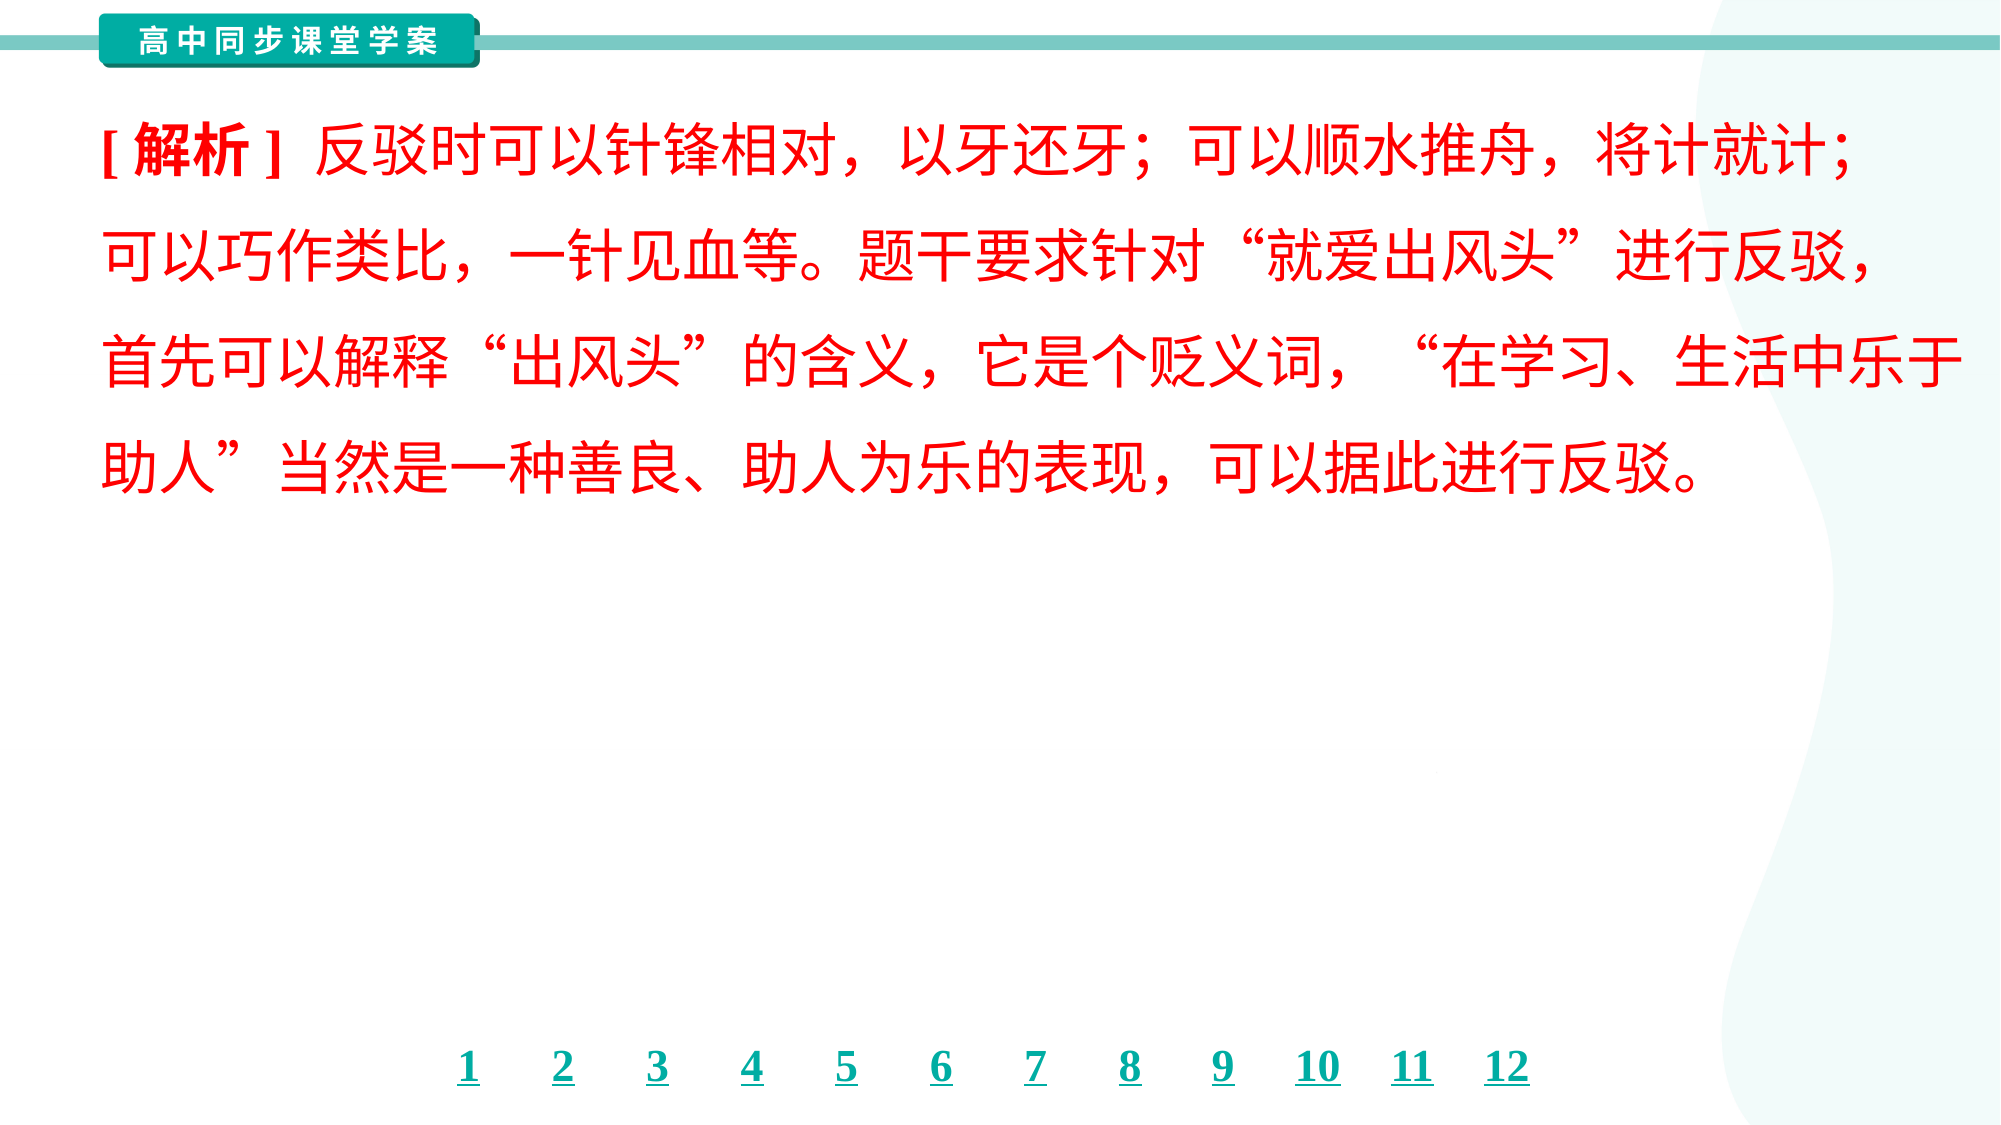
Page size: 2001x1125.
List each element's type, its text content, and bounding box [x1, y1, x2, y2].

text_box [解析] 反驳时可以针锋相对，以牙还牙；可以顺水推舟，将计就计； 可以巧作类比，一针见血等。题干要求针对“就爱出风头”进行反驳， 首先可以解释“出风头”的含义，它是个贬义词，“在学习、生活中乐于 助人”当然是一种善良、助人为乐的表现，可以据此进行反驳。 [100, 76, 1899, 502]
picture [0, 0, 2000, 1125]
